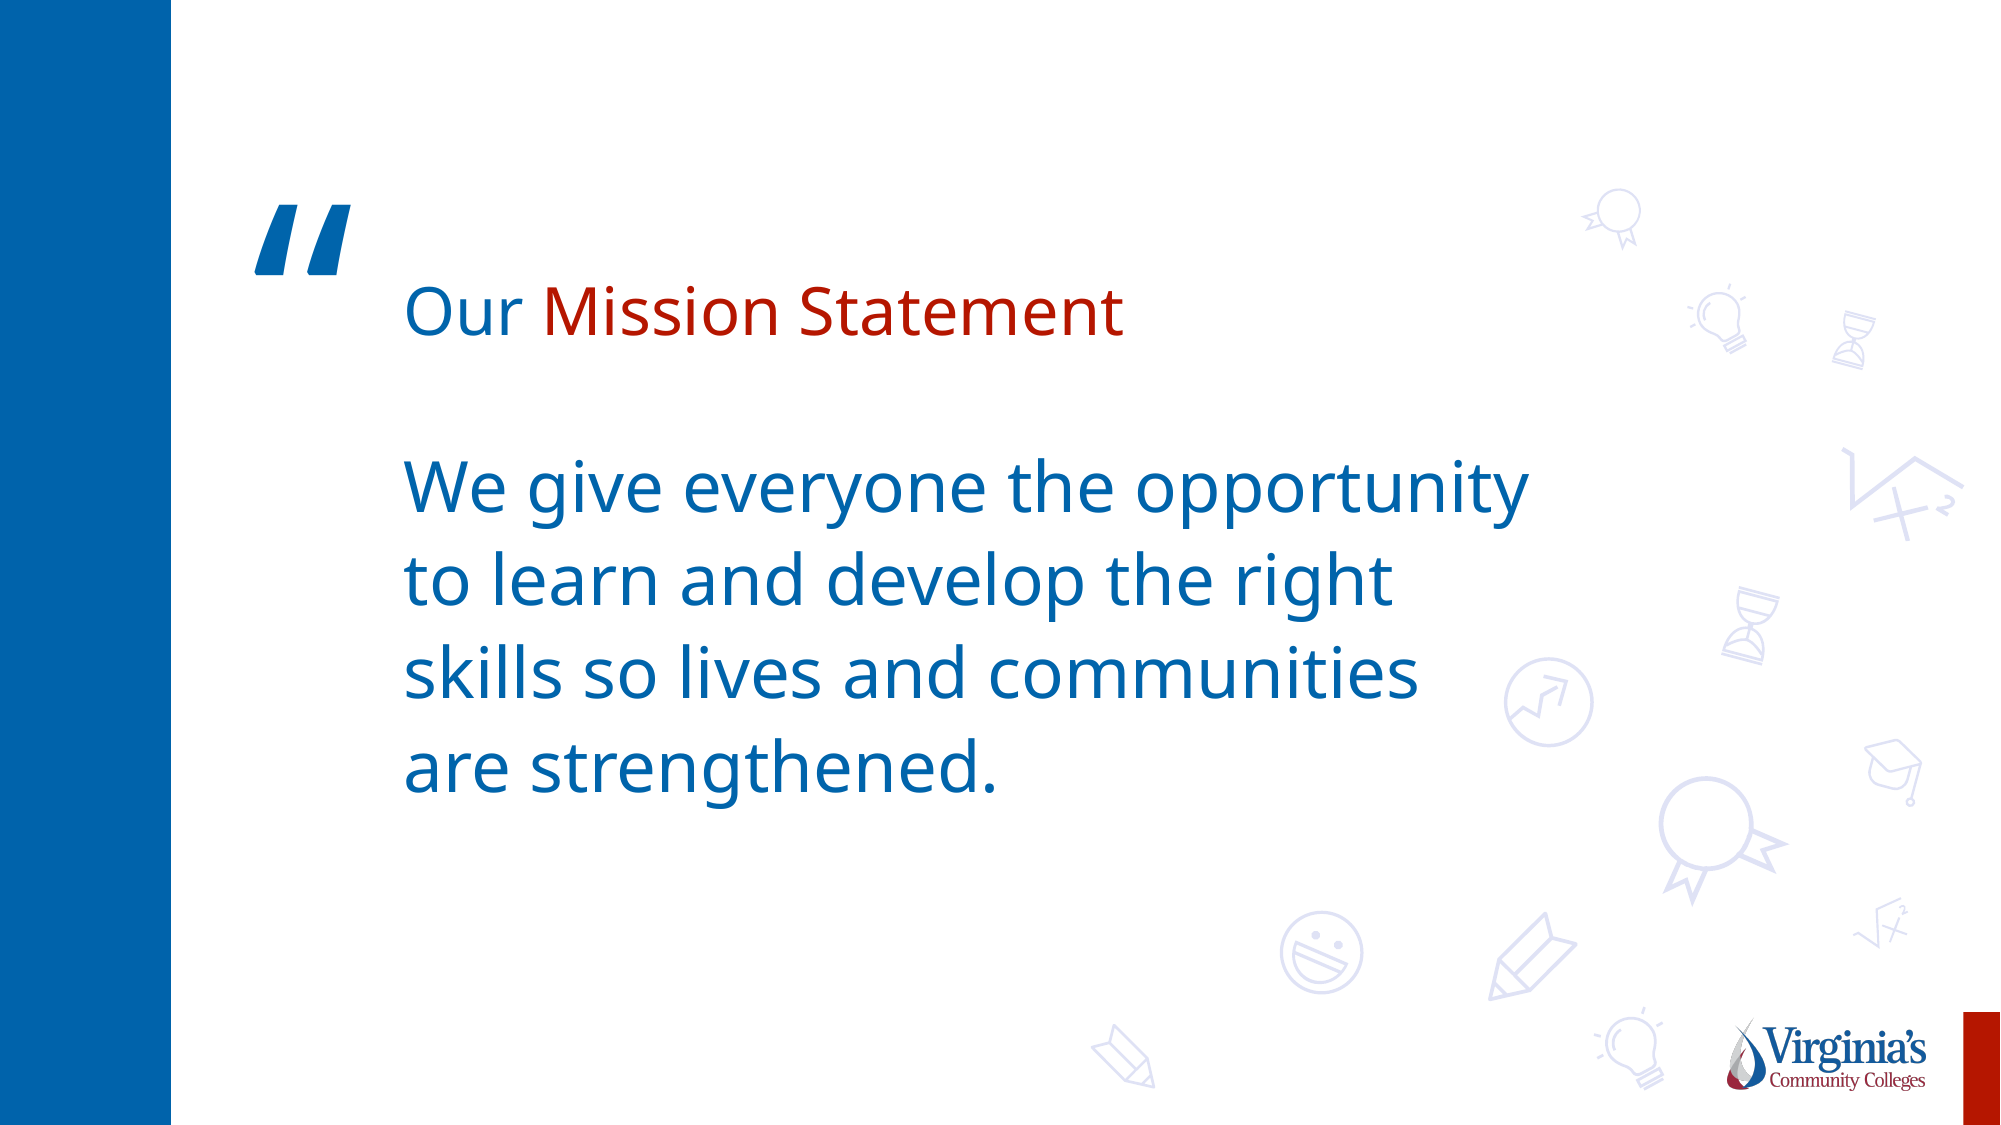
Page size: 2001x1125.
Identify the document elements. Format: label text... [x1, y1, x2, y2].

list We give everyone the opportunity to learn and develop the right skills so lives and communities are strengthened. [396, 425, 1544, 854]
list Our Mission Statement [395, 260, 1288, 354]
picture [1727, 1017, 1926, 1091]
